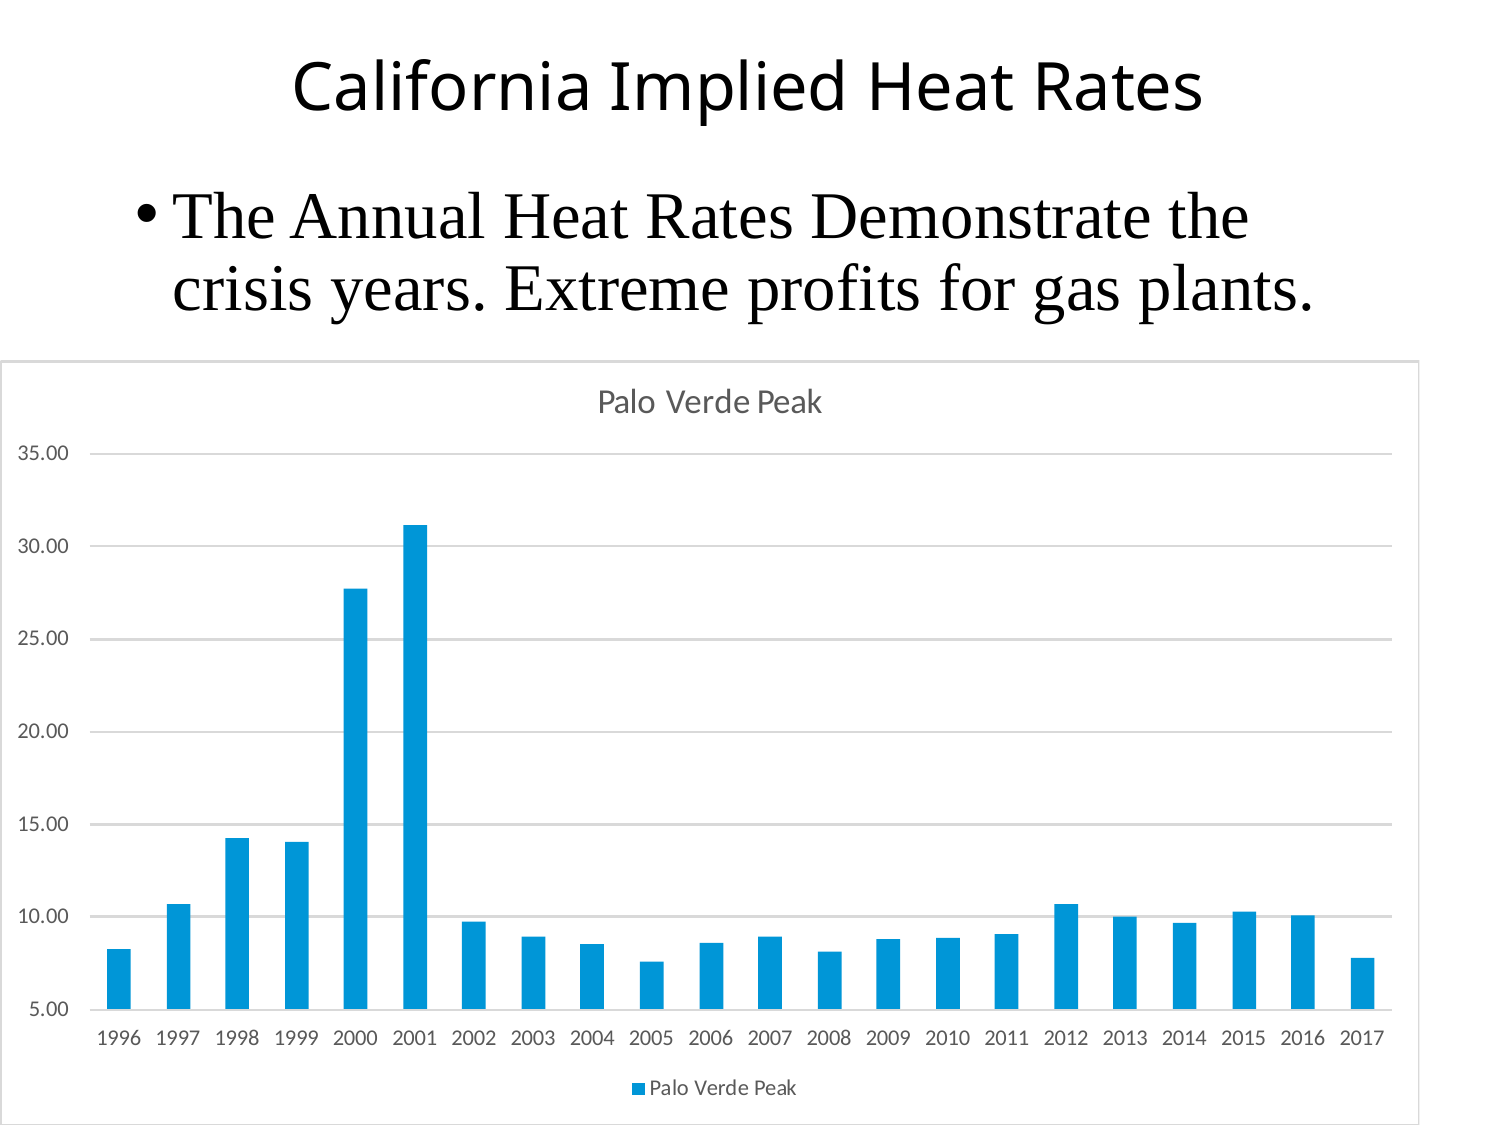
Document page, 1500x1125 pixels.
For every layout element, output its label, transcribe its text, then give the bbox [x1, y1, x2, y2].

list The Annual Heat Rates Demonstrate the crisis years. Extreme profits for gas plants. [120, 173, 1417, 360]
picture [0, 360, 1420, 1125]
title California Implied Heat Rates [120, 32, 1378, 146]
